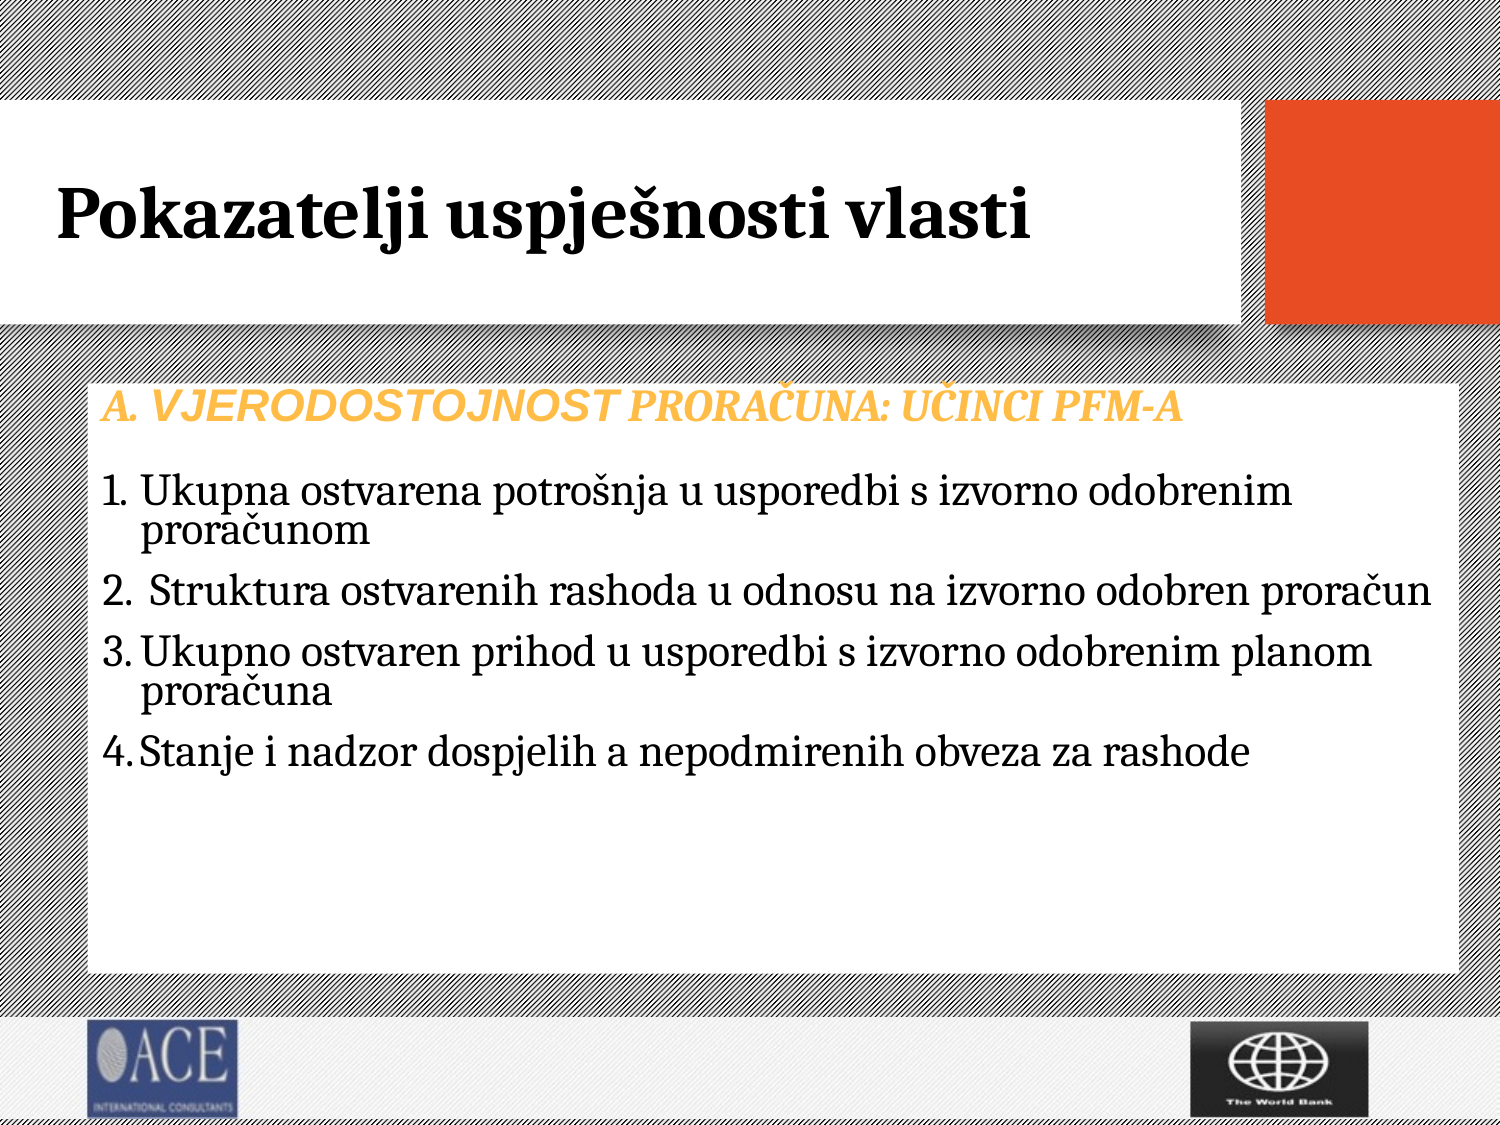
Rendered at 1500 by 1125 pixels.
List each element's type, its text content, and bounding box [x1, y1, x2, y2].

title Pokazatelji uspješnosti vlasti [40, 125, 1173, 304]
picture [0, 0, 1500, 1125]
list A. VJERODOSTOJNOST PRORAČUNA: UČINCI PFM-A Ukupna ostvarena potrošnja u usporedbi s izvorno odobrenim proračunom Struktura ostvarenih rashoda u odnosu na izvorno odobren proračun Ukupno ostvaren prihod u usporedbi s izvorno odobrenim planom proračuna Stanje i nadzor dospjelih a nepodmirenih obveza za rashode [87, 383, 1460, 974]
